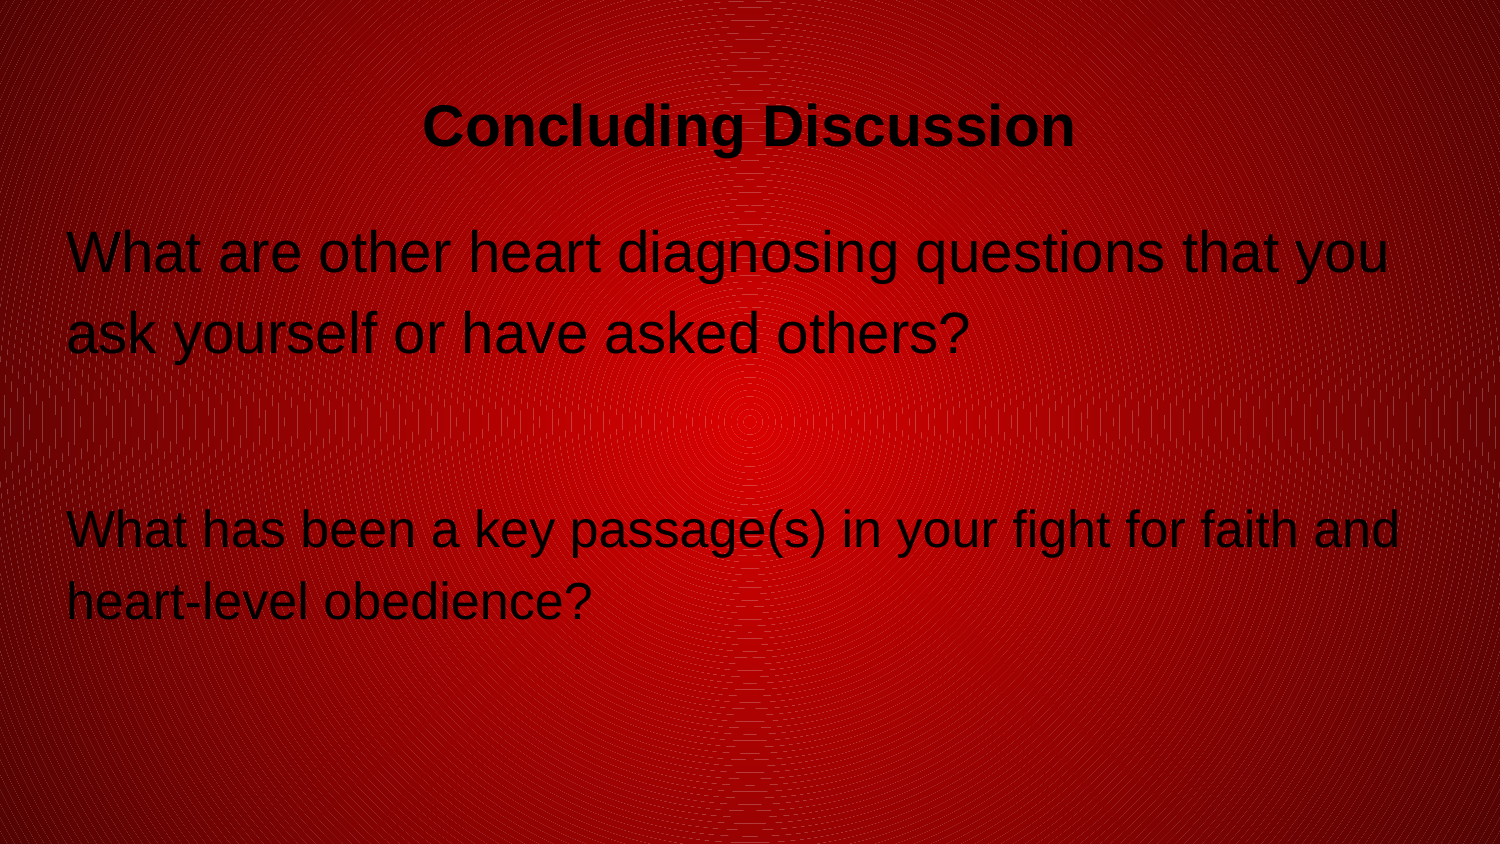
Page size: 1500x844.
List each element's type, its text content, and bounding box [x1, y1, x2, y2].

title Concluding Discussion [51, 72, 1449, 167]
list What are other heart diagnosing questions that you ask yourself or have asked others? What has been a key passage(s) in your fight for faith and heart-level obedience? [51, 189, 1449, 774]
